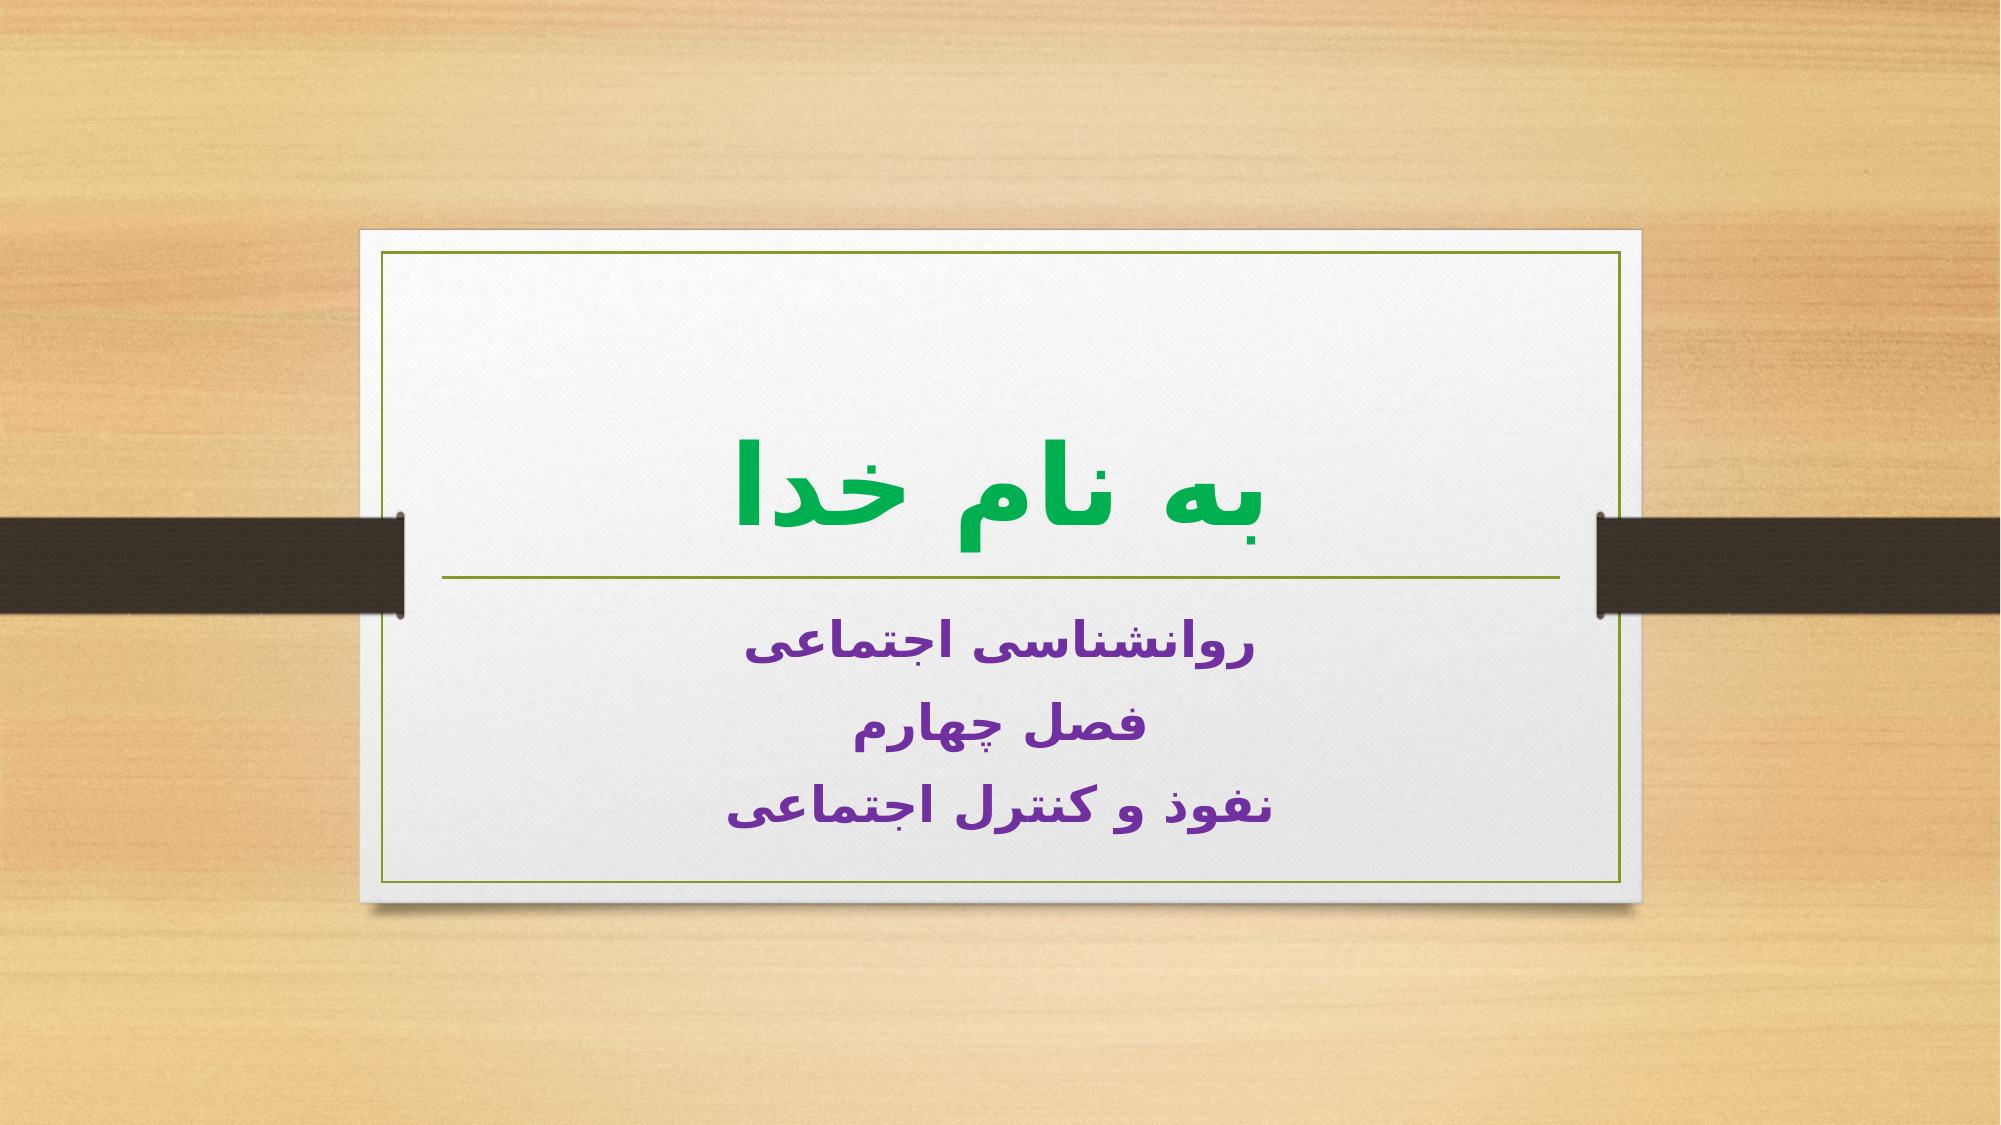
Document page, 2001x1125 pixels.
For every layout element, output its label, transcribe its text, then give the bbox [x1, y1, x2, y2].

title به نام خدا [441, 306, 1560, 556]
picture [0, 0, 2001, 1125]
subtitle روانشناسی اجتماعی فصل چهارم نفوذ و کنترل اجتماعی [441, 600, 1560, 843]
